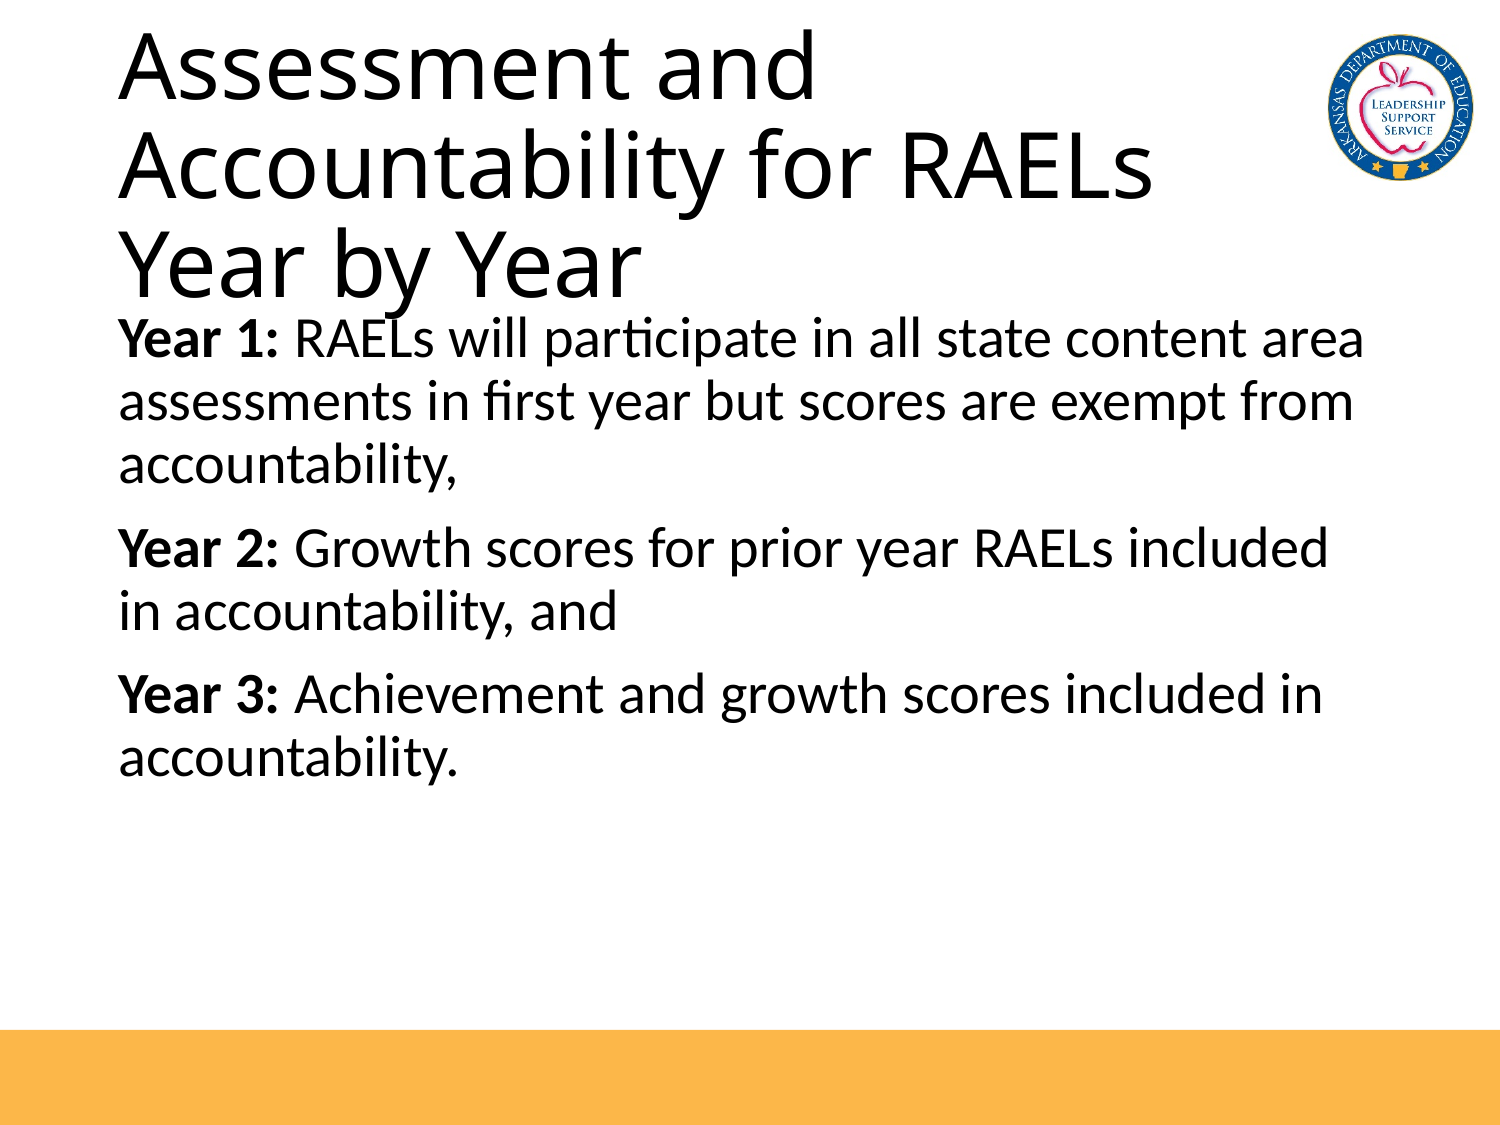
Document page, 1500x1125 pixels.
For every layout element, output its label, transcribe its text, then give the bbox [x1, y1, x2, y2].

list Year 1: RAELs will participate in all state content area assessments in first year but scores are exempt from accountability, Year 2: Growth scores for prior year RAELs included in accountability, and Year 3: Achievement and growth scores included in accountability. [103, 299, 1397, 1014]
title Assessment and Accountability for RAELs Year by Year [103, 59, 1297, 278]
picture [1327, 34, 1478, 181]
